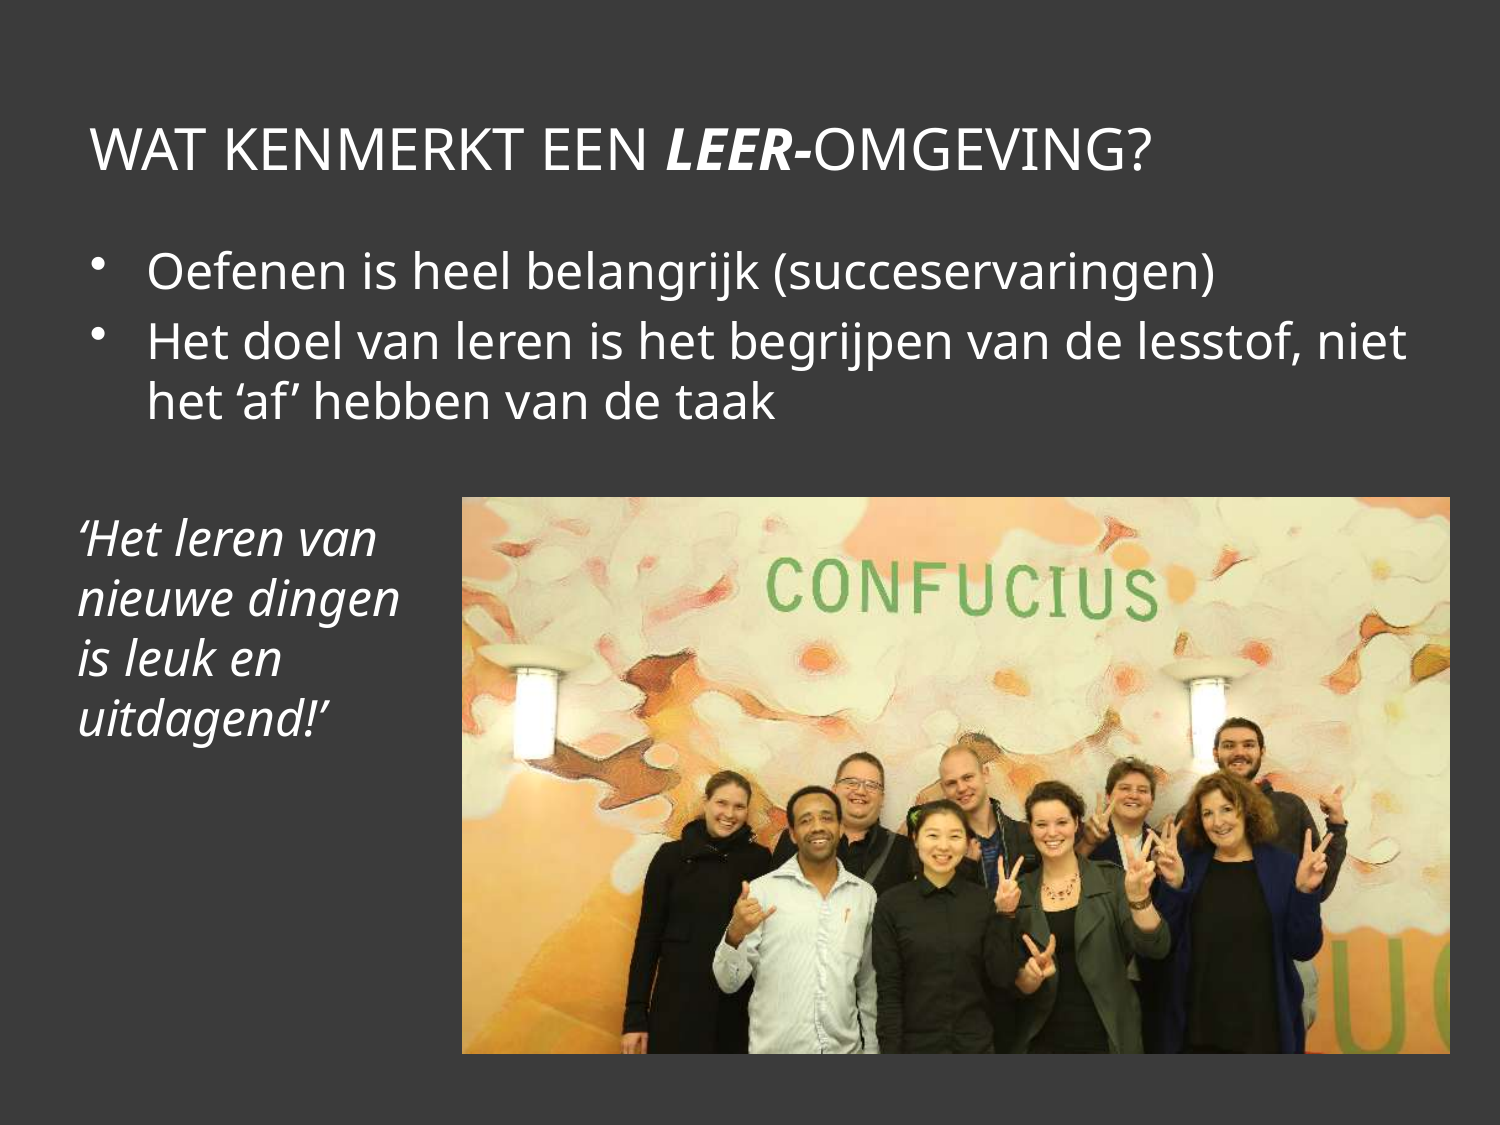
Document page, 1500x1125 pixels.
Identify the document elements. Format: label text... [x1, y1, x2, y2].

picture [462, 497, 1451, 1054]
title Wat kenmerkt een leer-omgeving? [75, 45, 1425, 232]
list Oefenen is heel belangrijk (succeservaringen) Het doel van leren is het begrijpen van de lesstof, niet het ‘af’ hebben van de taak [75, 232, 1425, 495]
text_box ‘Het leren van nieuwe dingen is leuk en uitdagend!’ [62, 499, 450, 755]
